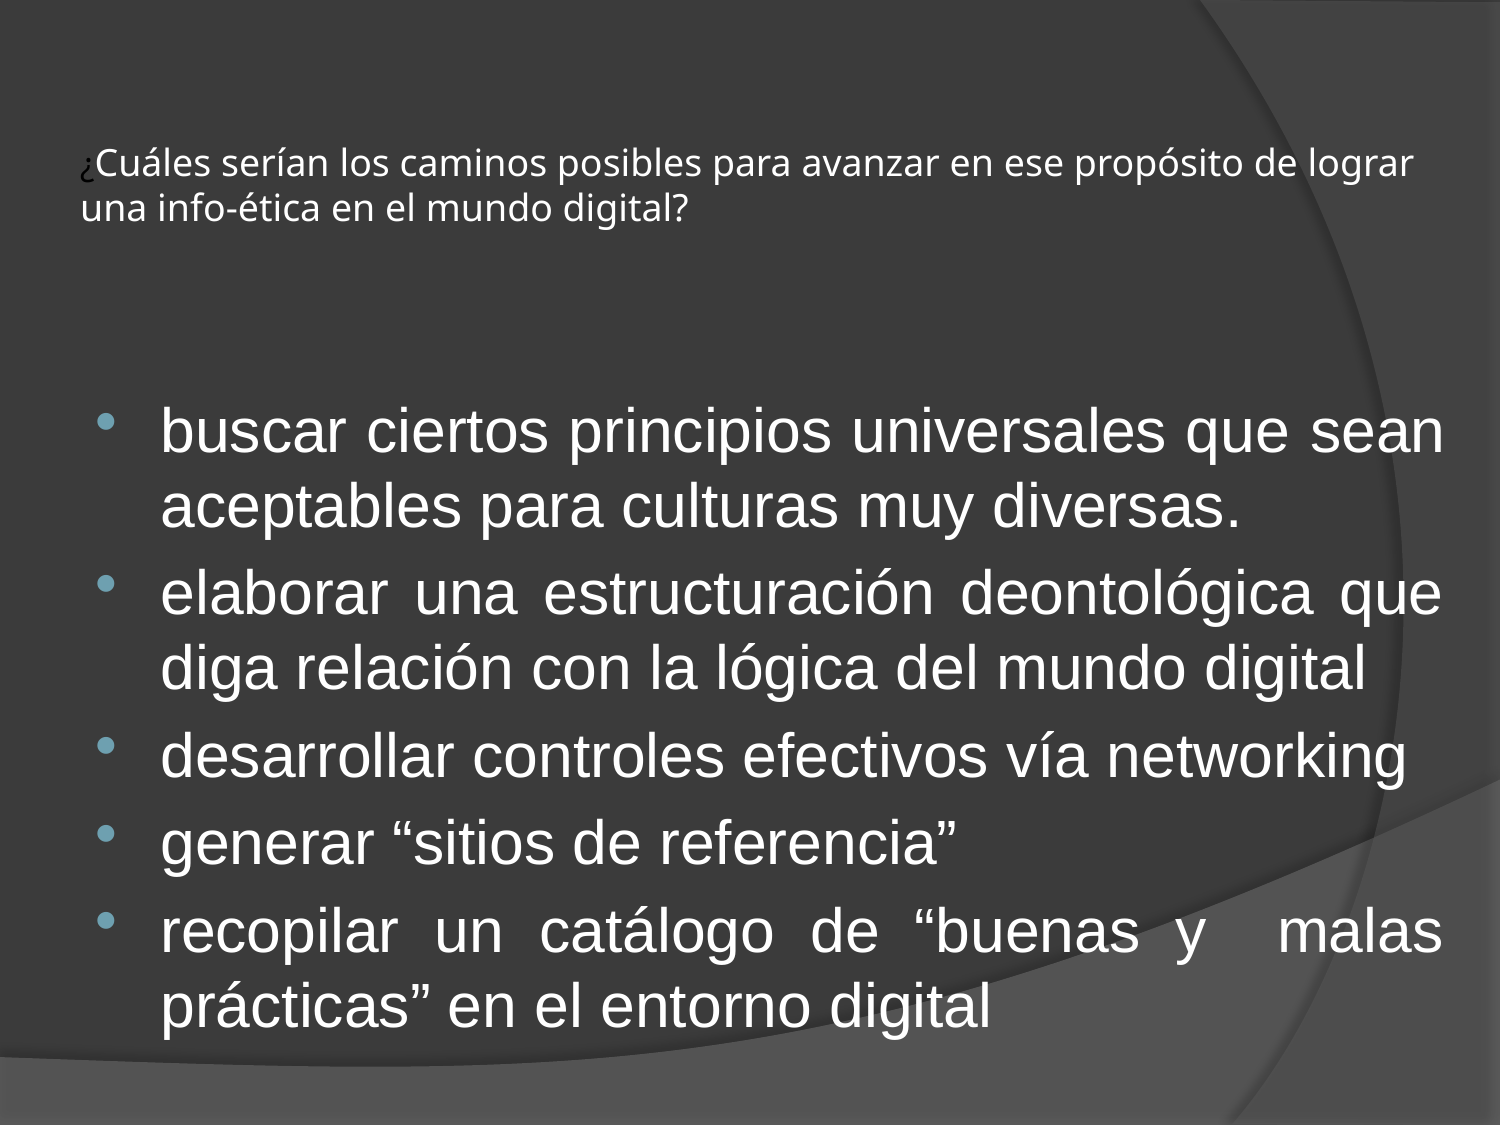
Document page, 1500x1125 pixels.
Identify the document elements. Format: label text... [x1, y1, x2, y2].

title ¿Cuáles serían los caminos posibles para avanzar en ese propósito de lograr una info-ética en el mundo digital? [41, 90, 1436, 278]
list buscar ciertos principios universales que sean aceptables para culturas muy diversas. elaborar una estructuración deontológica que diga relación con la lógica del mundo digital desarrollar controles efectivos vía networking generar “sitios de referencia” recopilar un catálogo de “buenas y malas prácticas” en el entorno digital [76, 382, 1461, 1125]
